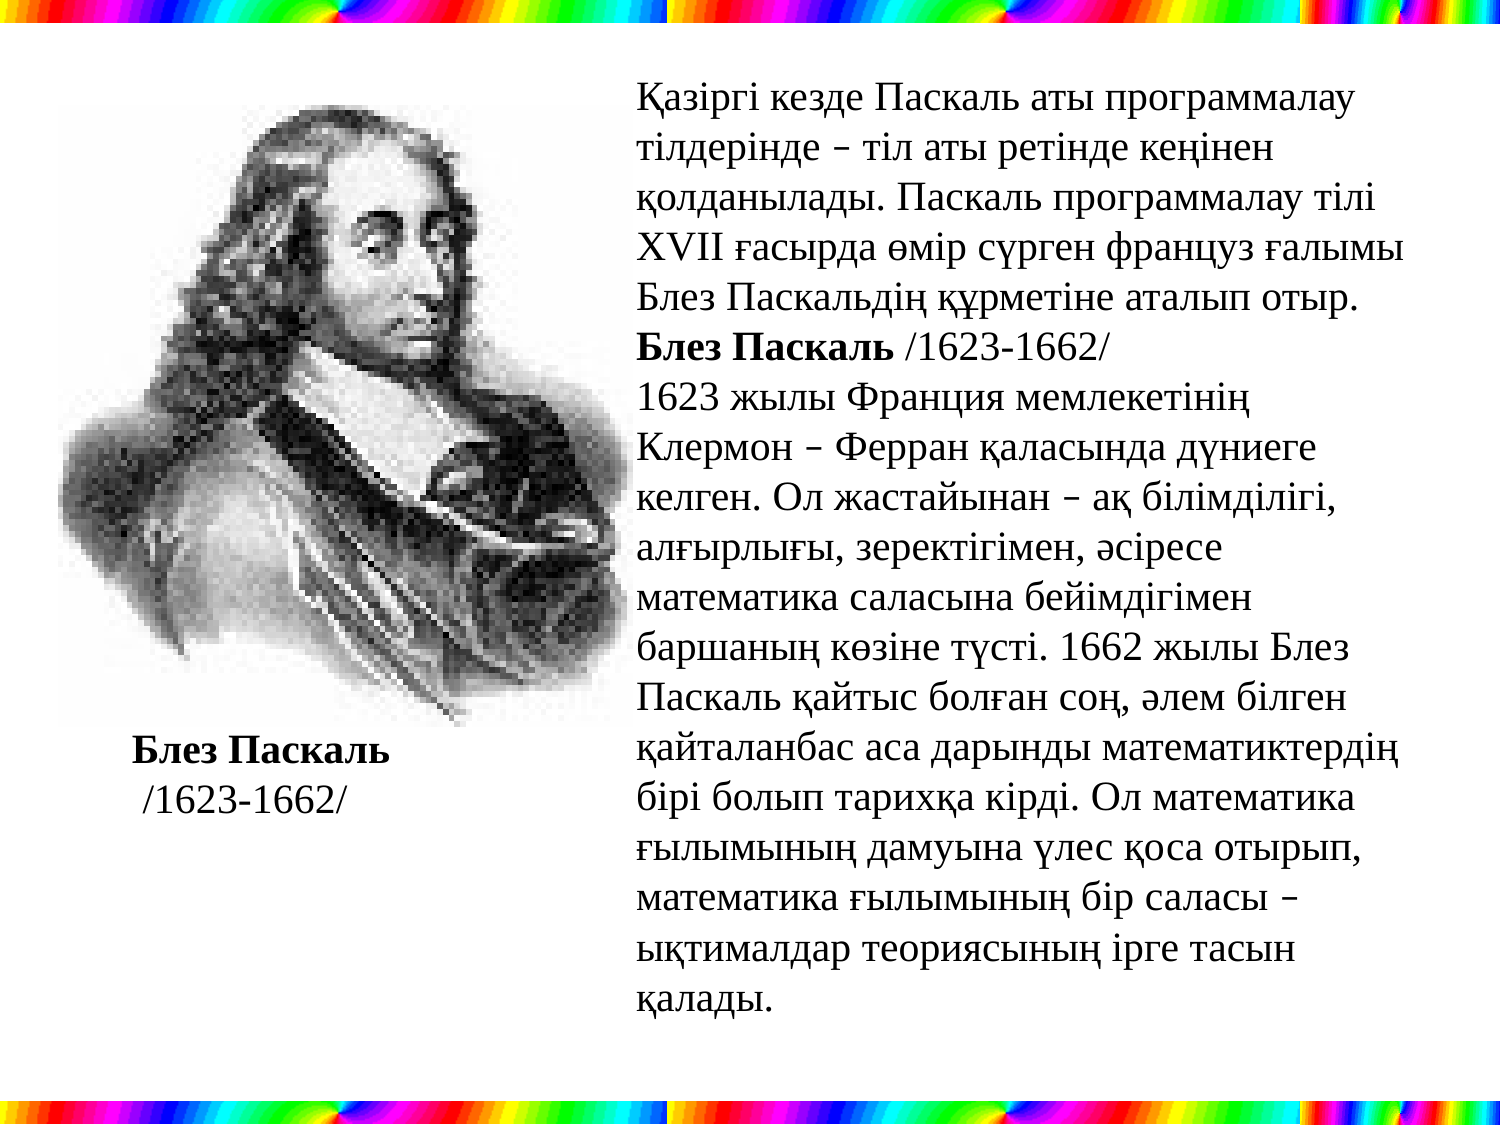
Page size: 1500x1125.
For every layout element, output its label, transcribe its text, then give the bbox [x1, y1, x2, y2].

picture [1490, 0, 1500, 24]
picture [640, 0, 877, 23]
picture [0, 1101, 210, 1125]
text_box Блез Паскаль /1623-1662/ [117, 735, 562, 830]
picture [215, 0, 631, 23]
picture [58, 105, 633, 727]
text_box Қазіргі кезде Паскаль аты программалау тілдерінде – тіл аты ретінде кеңінен қолданылады. Паскаль программалау тілі ХVII ғасырда өмір сүрген француз ғалымы Блез Паскальдің құрметіне аталып отыр. Блез Паскаль /1623-1662/ 1623 жылы Франция мемлекетінің Клермон – Ферран қаласында дүниеге келген. Ол жастайынан – ақ білімділігі, алғырлығы, зеректігімен, әсіресе математика саласына бейімдігімен баршаның көзіне түсті. 1662 жылы Блез Паскаль қайтыс болған соң, әлем білген қайталанбас аса дарынды математиктердің бірі болып тарихқа кірді. Ол математика ғылымының дамуына үлес қоса отырып, математика ғылымының бір саласы – ықтималдар теориясының ірге тасын қалады. [621, 61, 1430, 1027]
picture [882, 0, 1361, 24]
picture [1364, 0, 1486, 24]
picture [215, 1101, 631, 1125]
picture [1364, 1101, 1486, 1125]
picture [0, 0, 210, 23]
picture [1490, 1101, 1500, 1125]
picture [640, 1101, 877, 1125]
picture [882, 1101, 1361, 1125]
